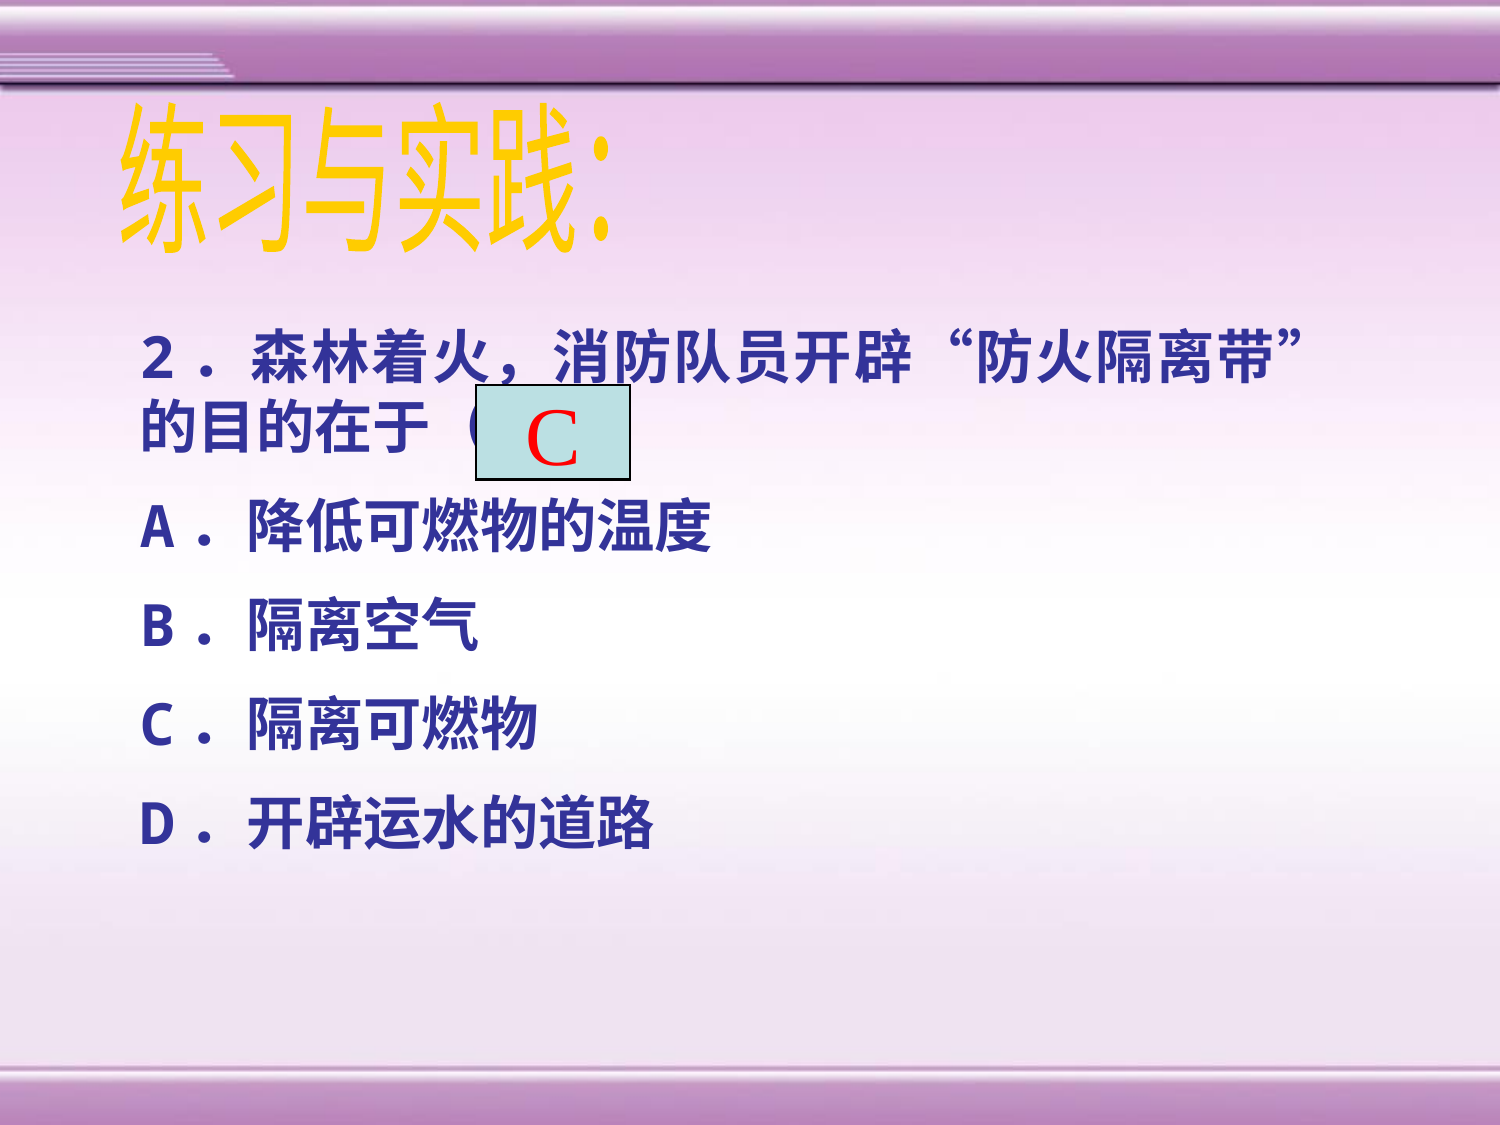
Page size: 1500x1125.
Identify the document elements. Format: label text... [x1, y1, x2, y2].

slide_number [75, 1024, 425, 1103]
picture [0, 0, 1500, 1125]
slide_number [1074, 1024, 1425, 1103]
text_box 2．森林着火，消防队员开辟“防火隔离带”的目的在于（ ） A．降低可燃物的温度 B．隔离空气 C．隔离可燃物 D．开辟运水的道路 [125, 312, 1350, 864]
text_box C [476, 385, 631, 480]
